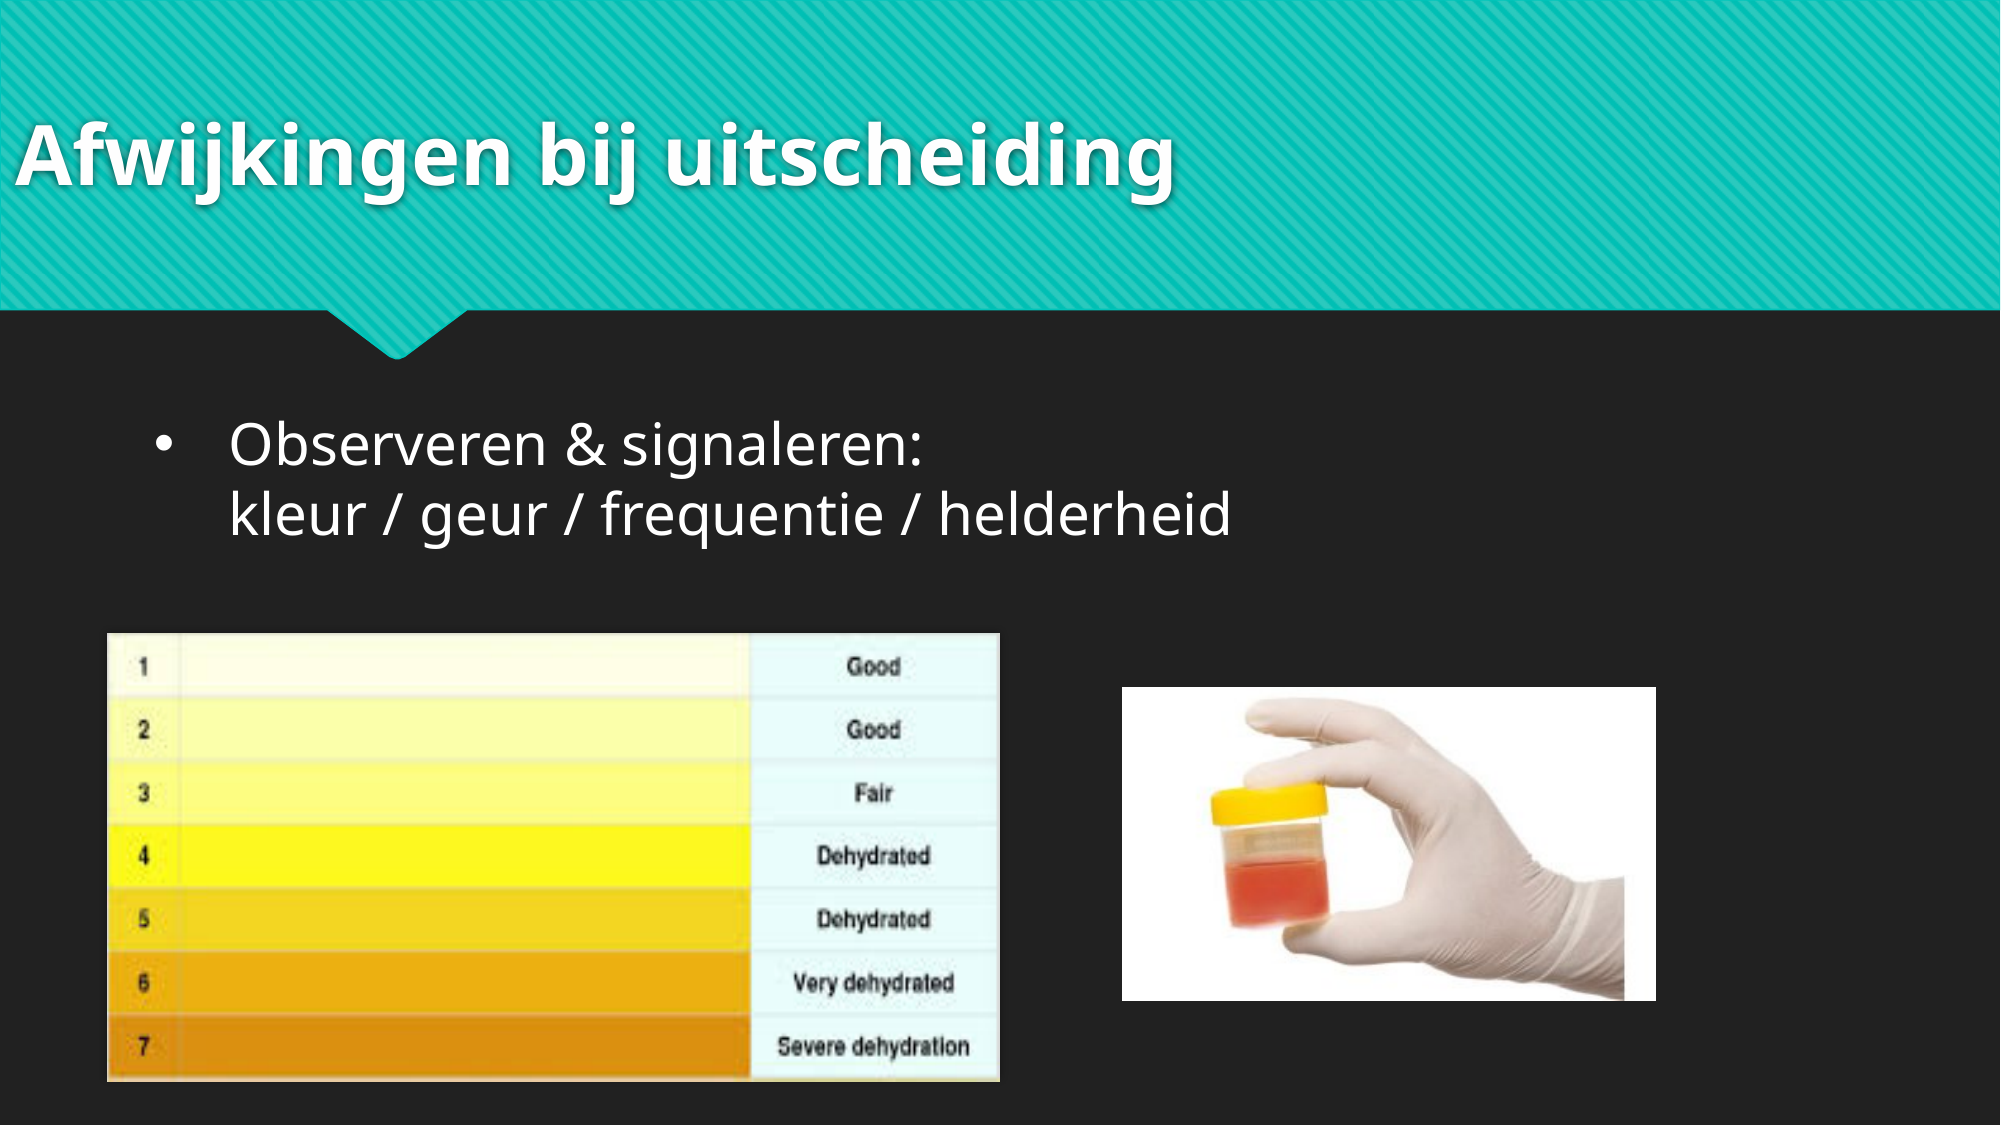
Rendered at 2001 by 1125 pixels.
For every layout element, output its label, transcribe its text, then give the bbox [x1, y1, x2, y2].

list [107, 633, 1001, 1082]
picture [1121, 687, 1656, 1001]
title Afwijkingen bij uitscheiding [0, 17, 2000, 210]
text_box Observeren & signaleren: kleur / geur / frequentie / helderheid [138, 400, 1330, 555]
